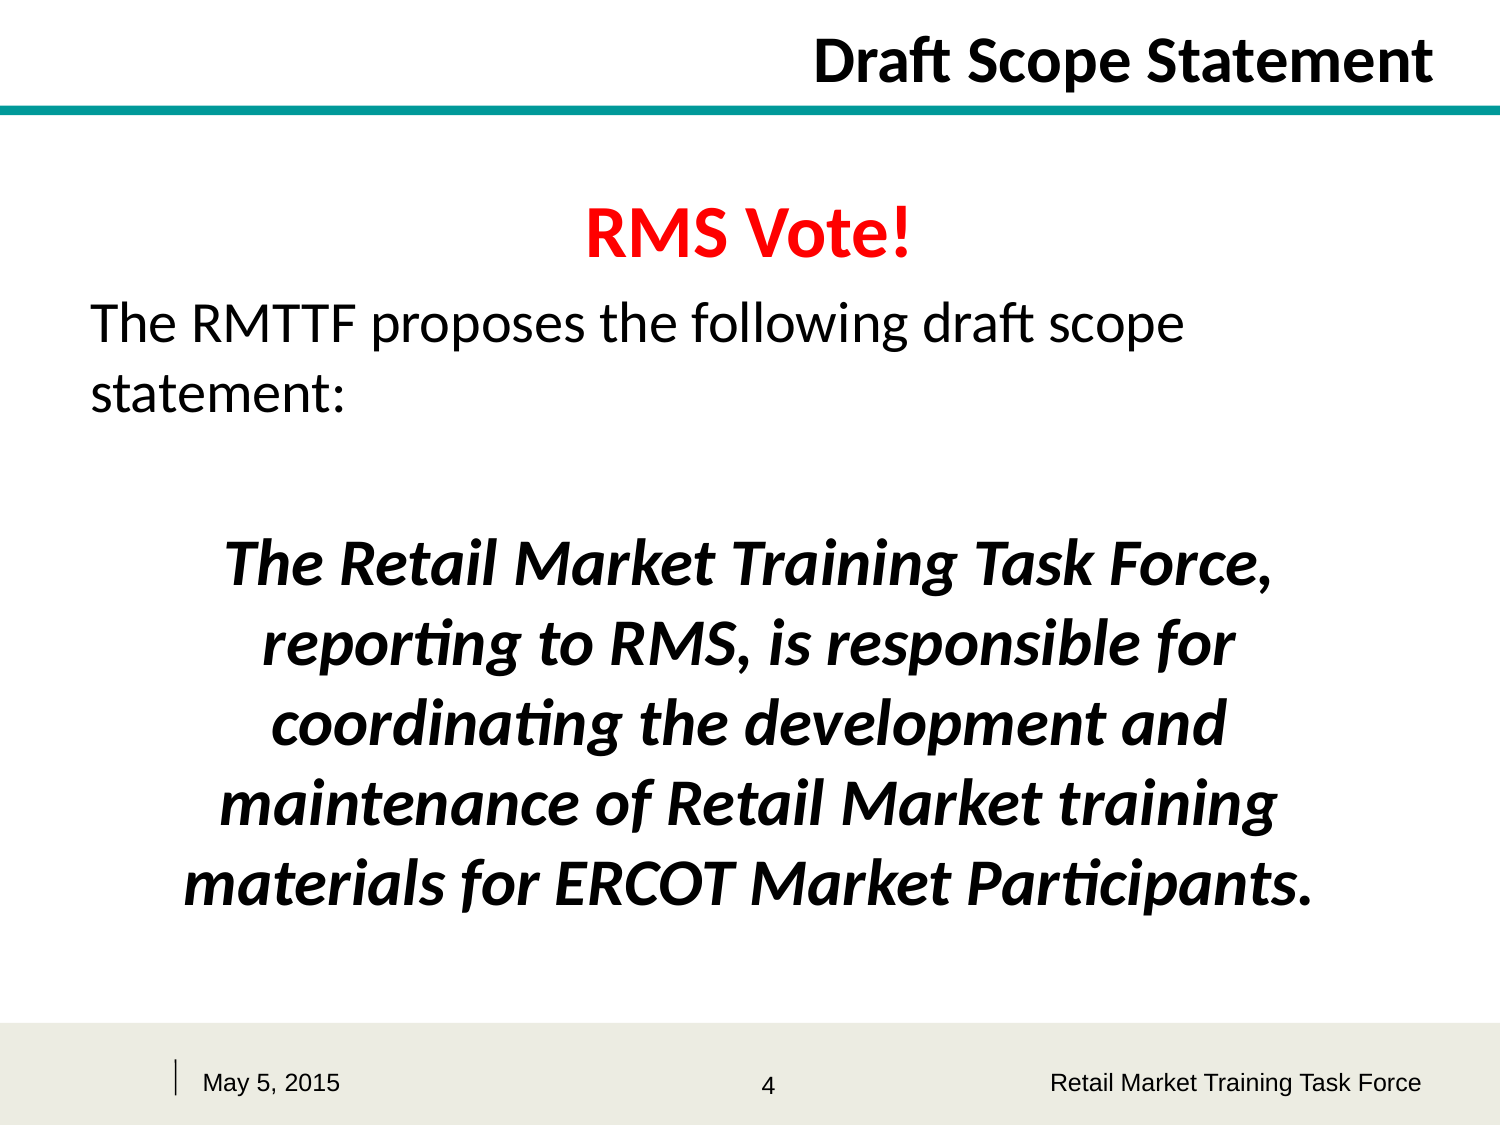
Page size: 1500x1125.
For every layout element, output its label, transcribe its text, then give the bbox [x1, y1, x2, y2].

footer Retail Market Training Task Force [1024, 1059, 1438, 1125]
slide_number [187, 1059, 538, 1125]
title Draft Scope Statement [24, 0, 1451, 113]
list RMS Vote! The RMTTF proposes the following draft scope statement: The Retail Market Training Task Force, reporting to RMS, is responsible for coordinating the development and maintenance of Retail Market training materials for ERCOT Market Participants. [74, 174, 1426, 951]
